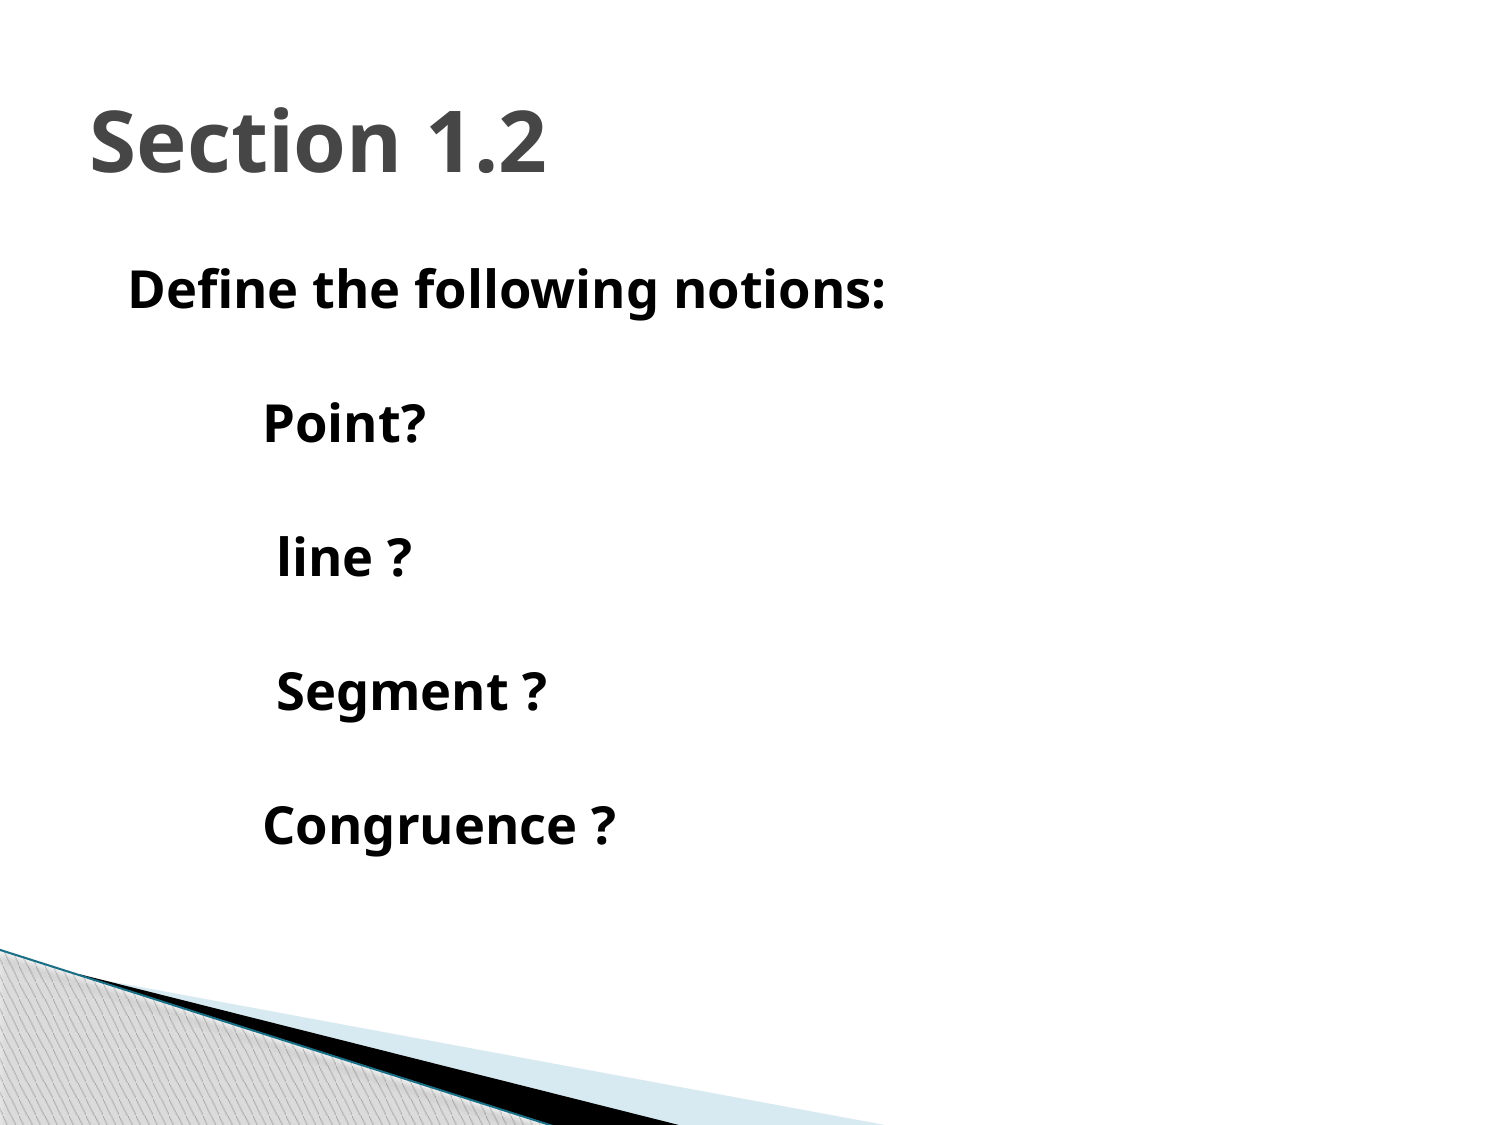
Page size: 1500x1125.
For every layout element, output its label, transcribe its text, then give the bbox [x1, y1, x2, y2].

text_box Define the following notions: Point? line ? Segment ? Congruence ? [112, 255, 1388, 1000]
title Section 1.2 [75, 45, 1425, 233]
